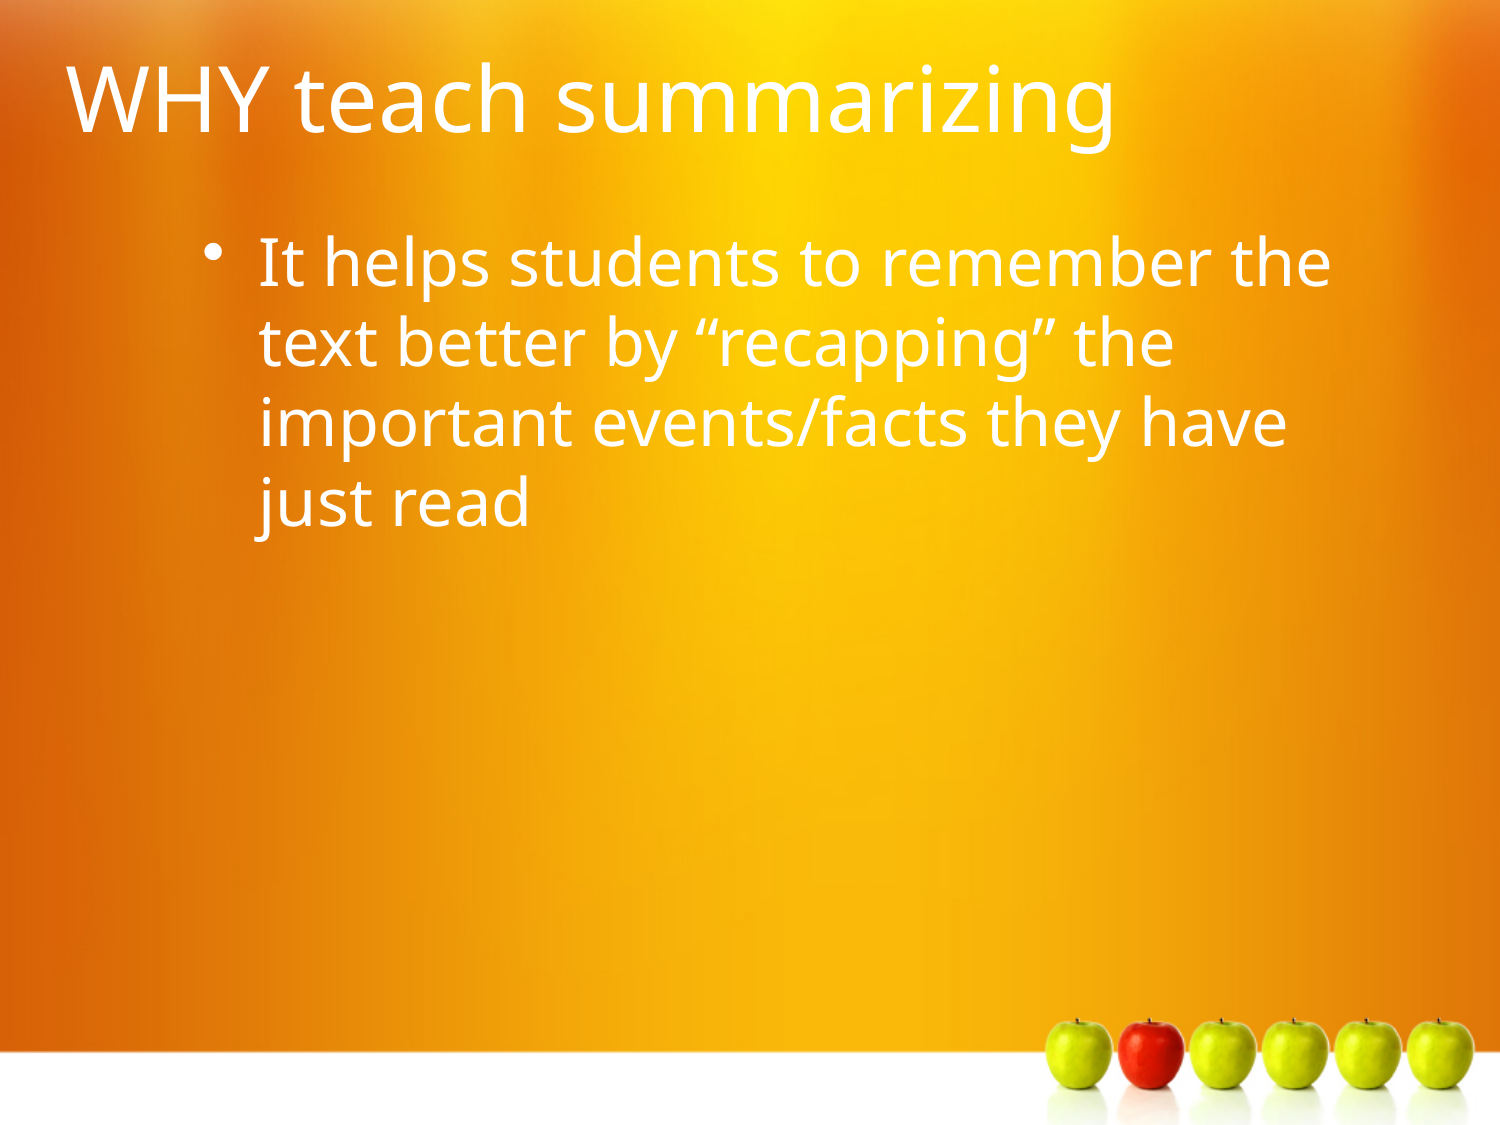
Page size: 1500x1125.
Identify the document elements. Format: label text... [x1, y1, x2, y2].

list It helps students to remember the text better by “recapping” the important events/facts they have just read [187, 212, 1388, 938]
title WHY teach summarizing [50, 37, 1400, 155]
picture [0, 0, 1500, 1125]
